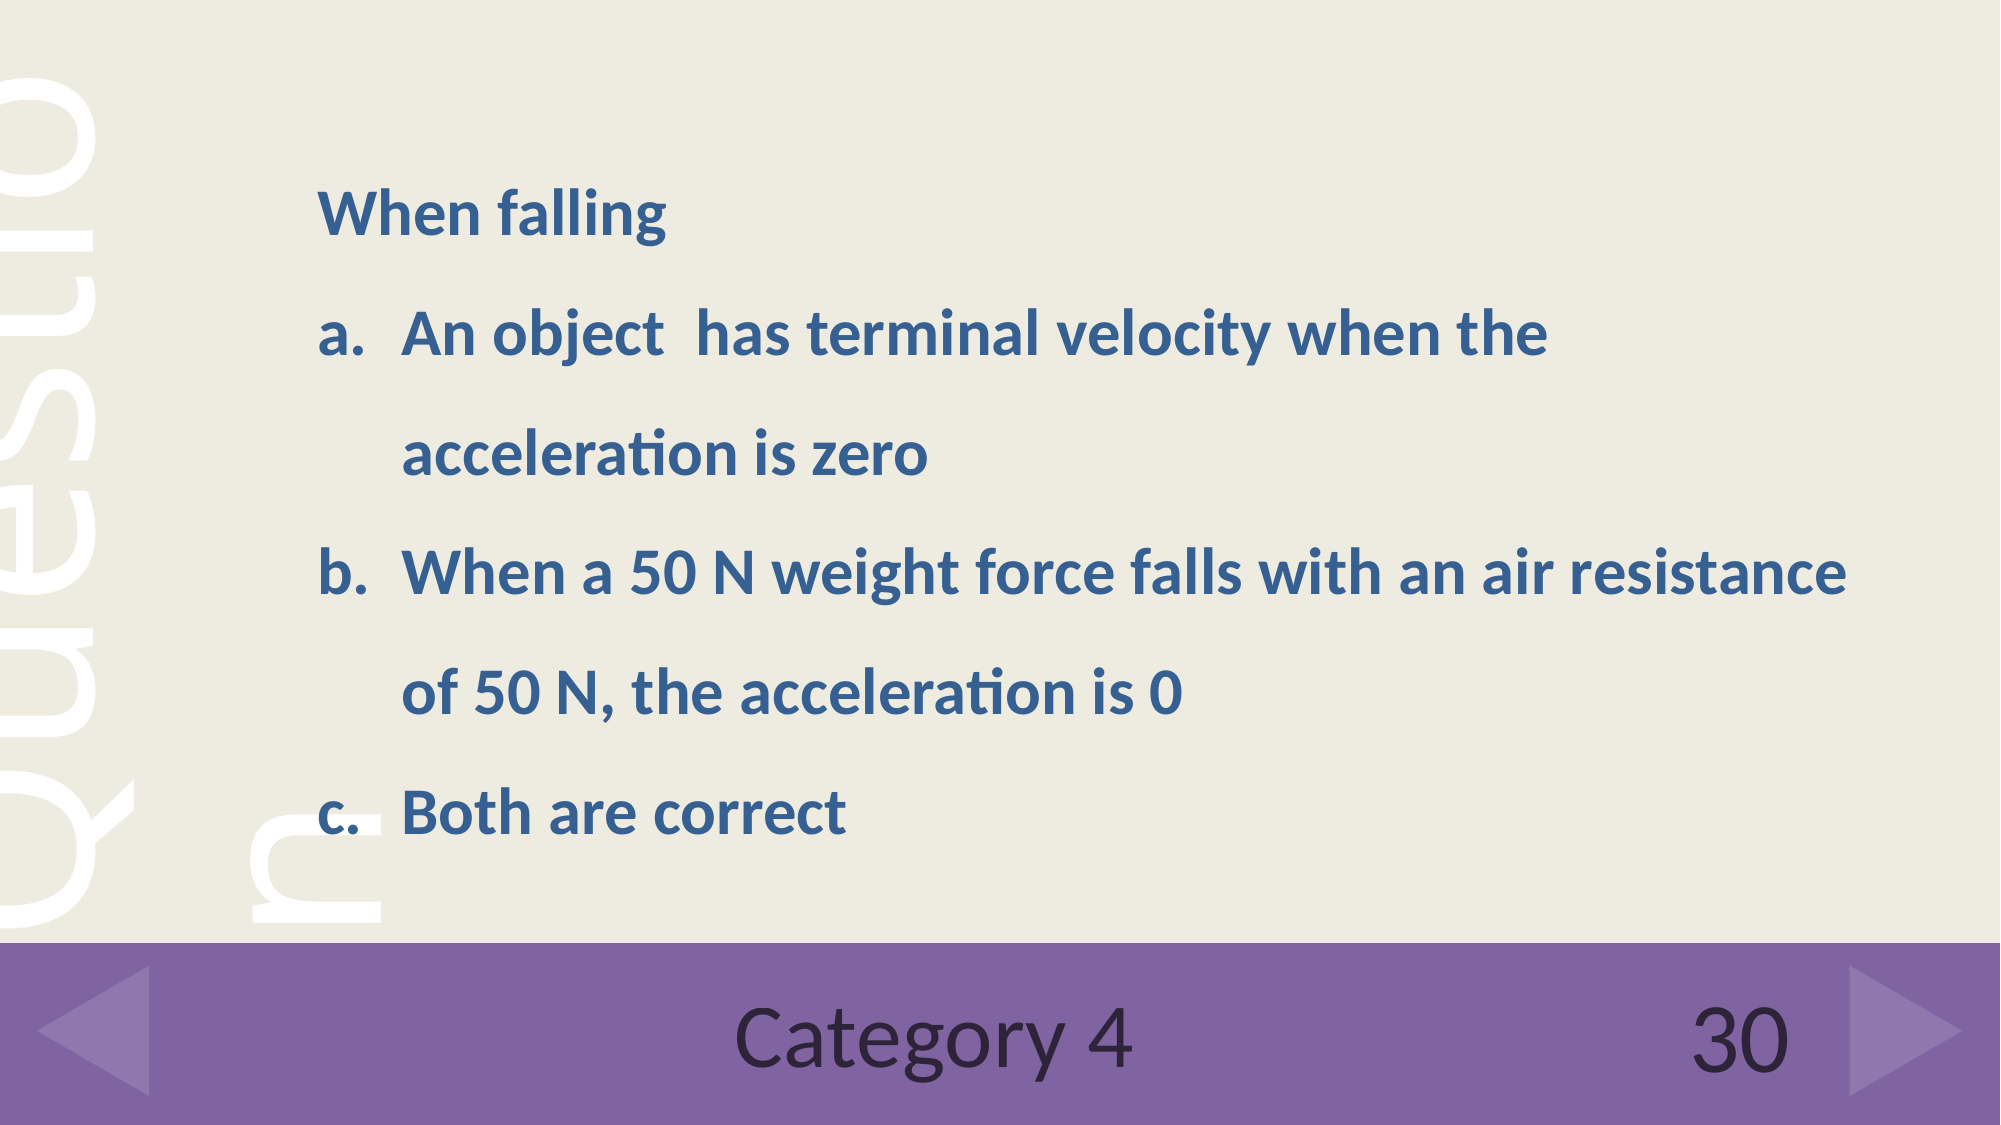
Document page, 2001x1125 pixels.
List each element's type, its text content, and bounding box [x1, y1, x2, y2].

list When falling An object has terminal velocity when the acceleration is zero When a 50 N weight force falls with an air resistance of 50 N, the acceleration is 0 Both are correct [302, 138, 1866, 839]
title Category 4 [34, 937, 1835, 1125]
